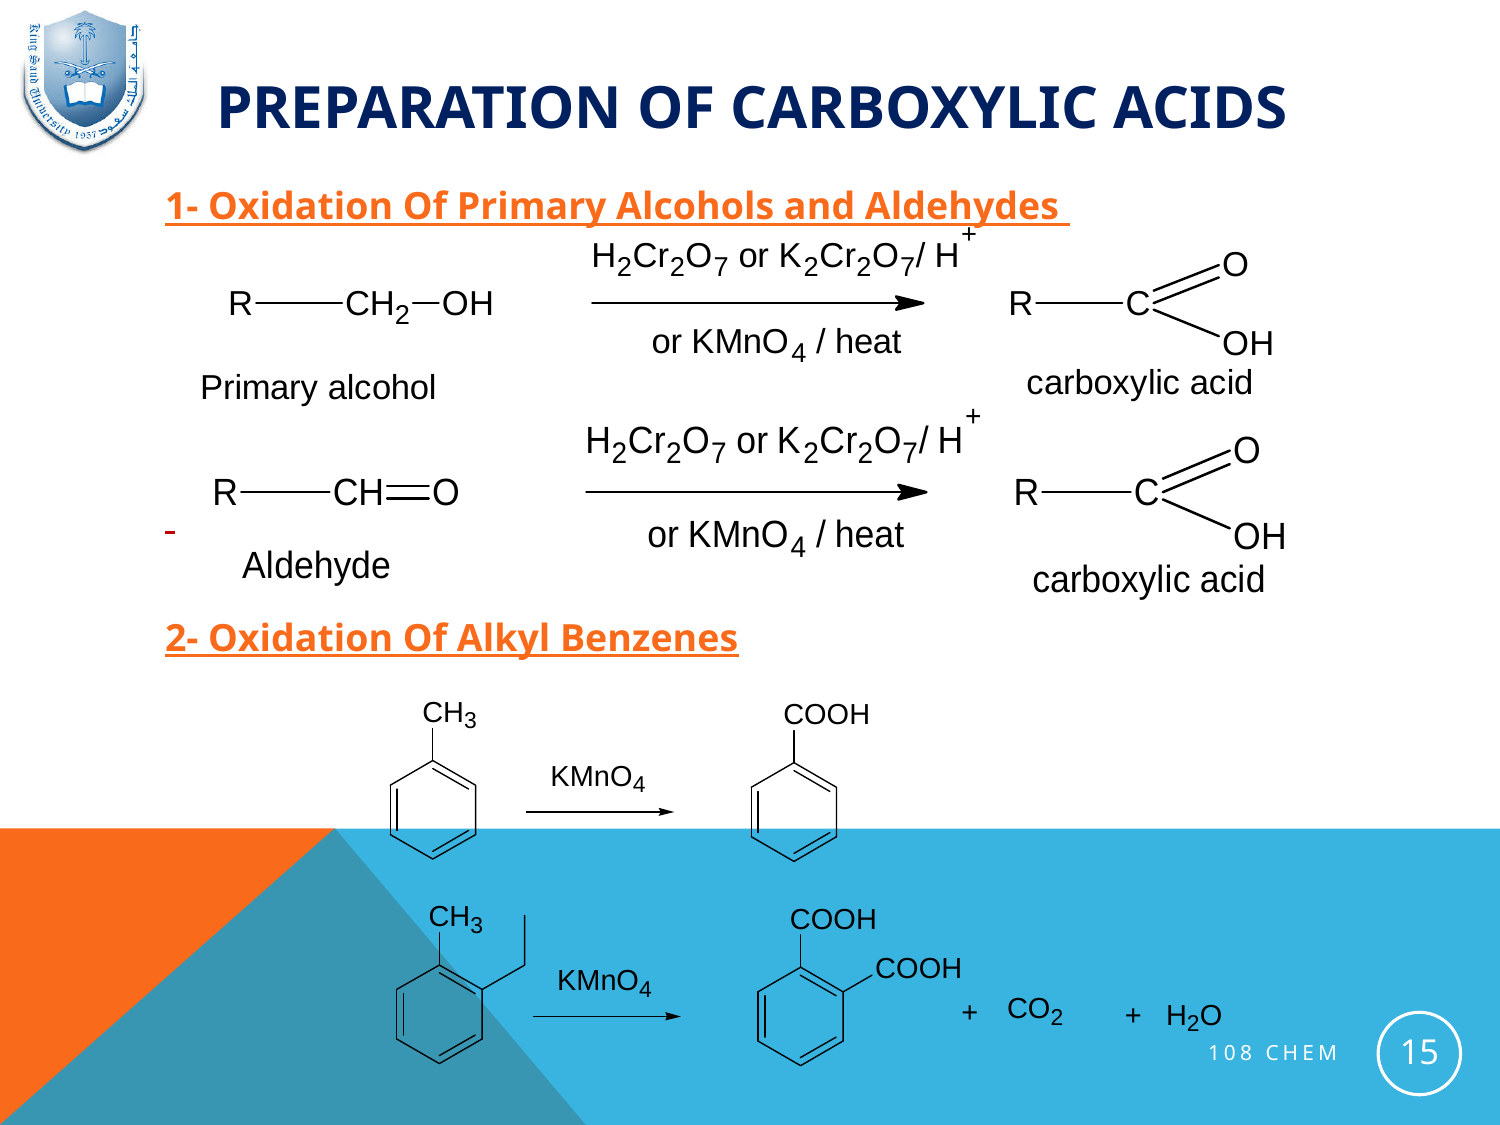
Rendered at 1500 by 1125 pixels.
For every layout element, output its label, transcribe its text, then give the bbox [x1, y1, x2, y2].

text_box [199, 218, 1276, 409]
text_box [387, 699, 1223, 1069]
slide_number 15 [1376, 1010, 1463, 1097]
list 1- Oxidation Of Primary Alcohols and Aldehydes 2- Oxidation Of Alkyl Benzenes [150, 174, 1384, 763]
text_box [212, 399, 1288, 602]
footer 108 Chem [1223, 1031, 1352, 1076]
picture [4, 1, 163, 160]
title Preparation Of Carboxylic acids [166, 60, 1369, 150]
